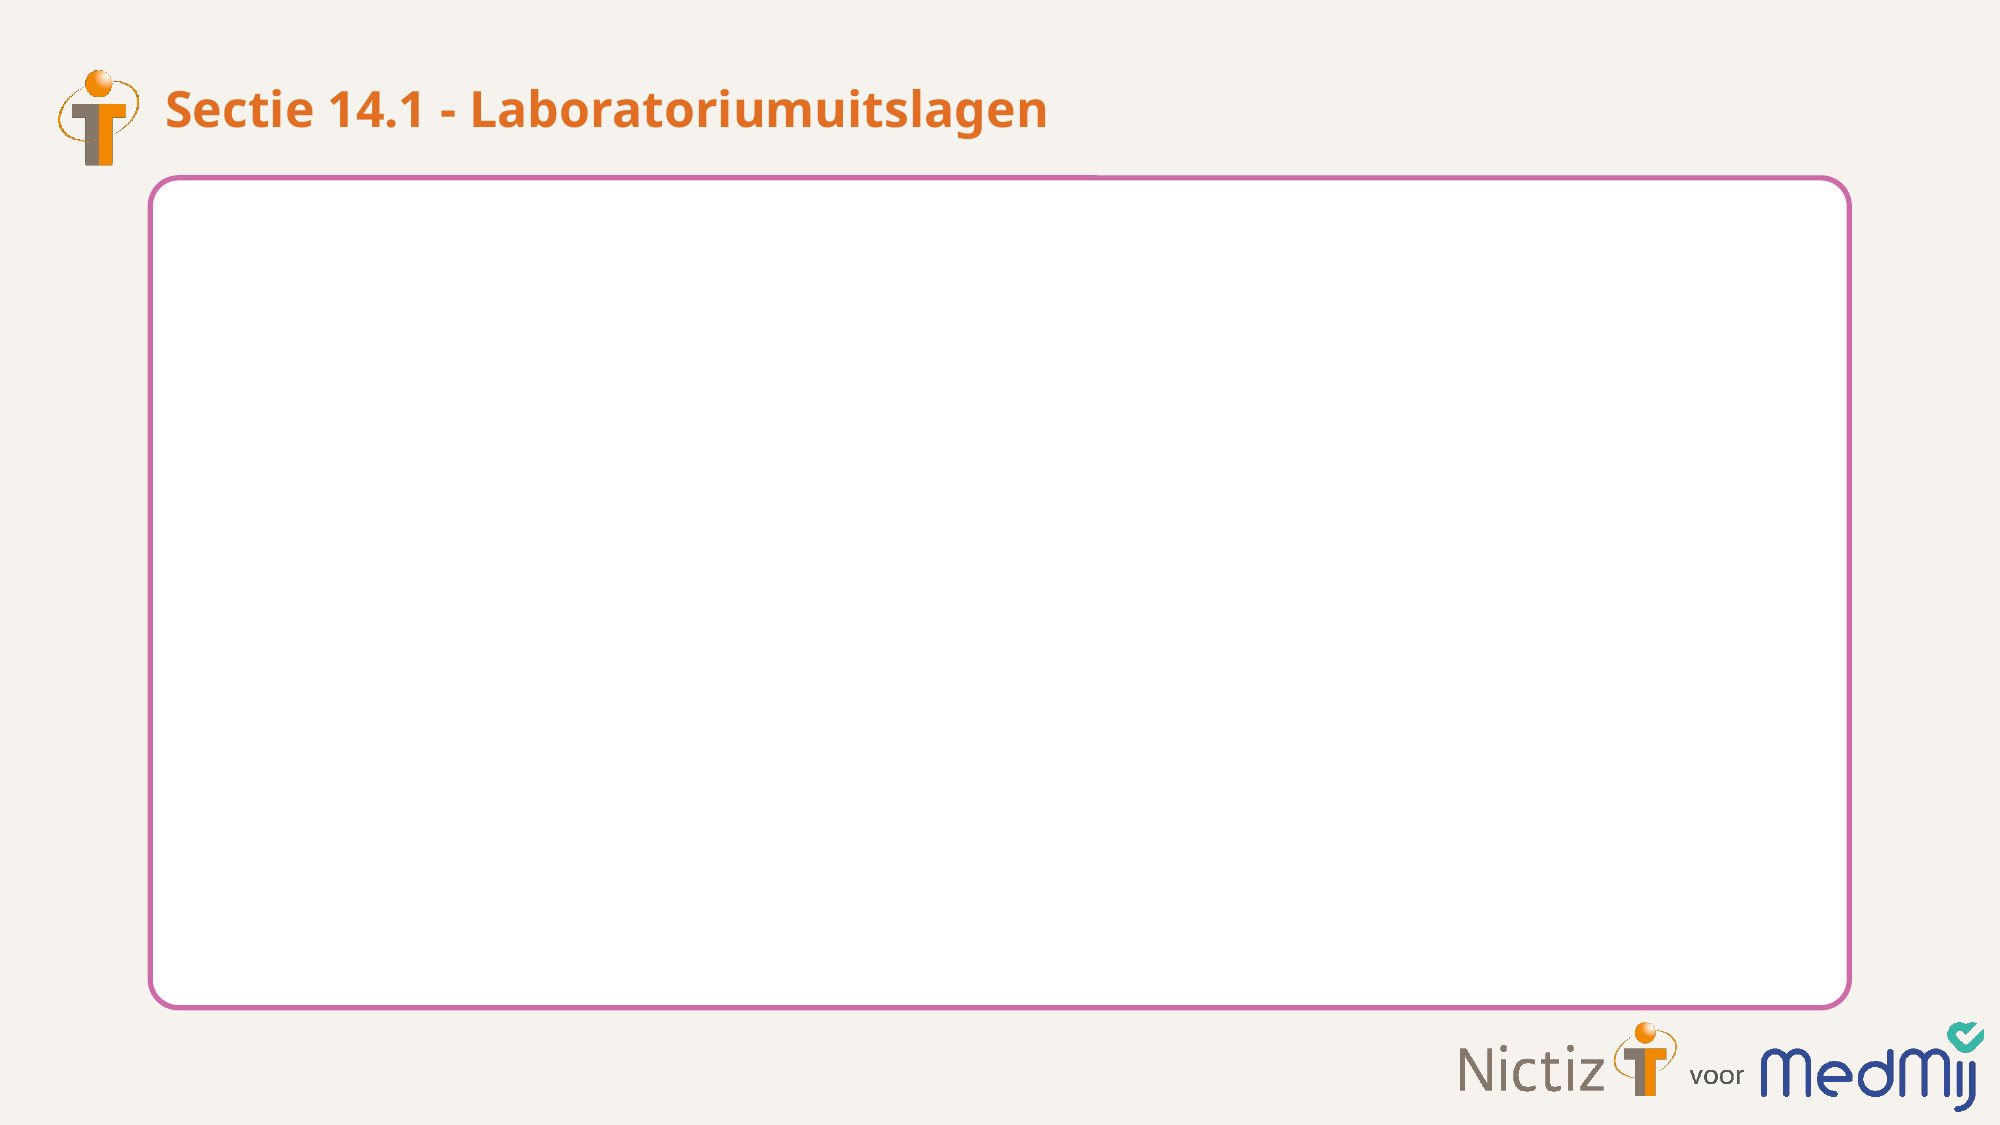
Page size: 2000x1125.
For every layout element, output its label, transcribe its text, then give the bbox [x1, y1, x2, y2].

picture [50, 66, 151, 187]
picture [1457, 1019, 1988, 1113]
title Sectie 14.1 - Laboratoriumuitslagen [150, 76, 1850, 165]
